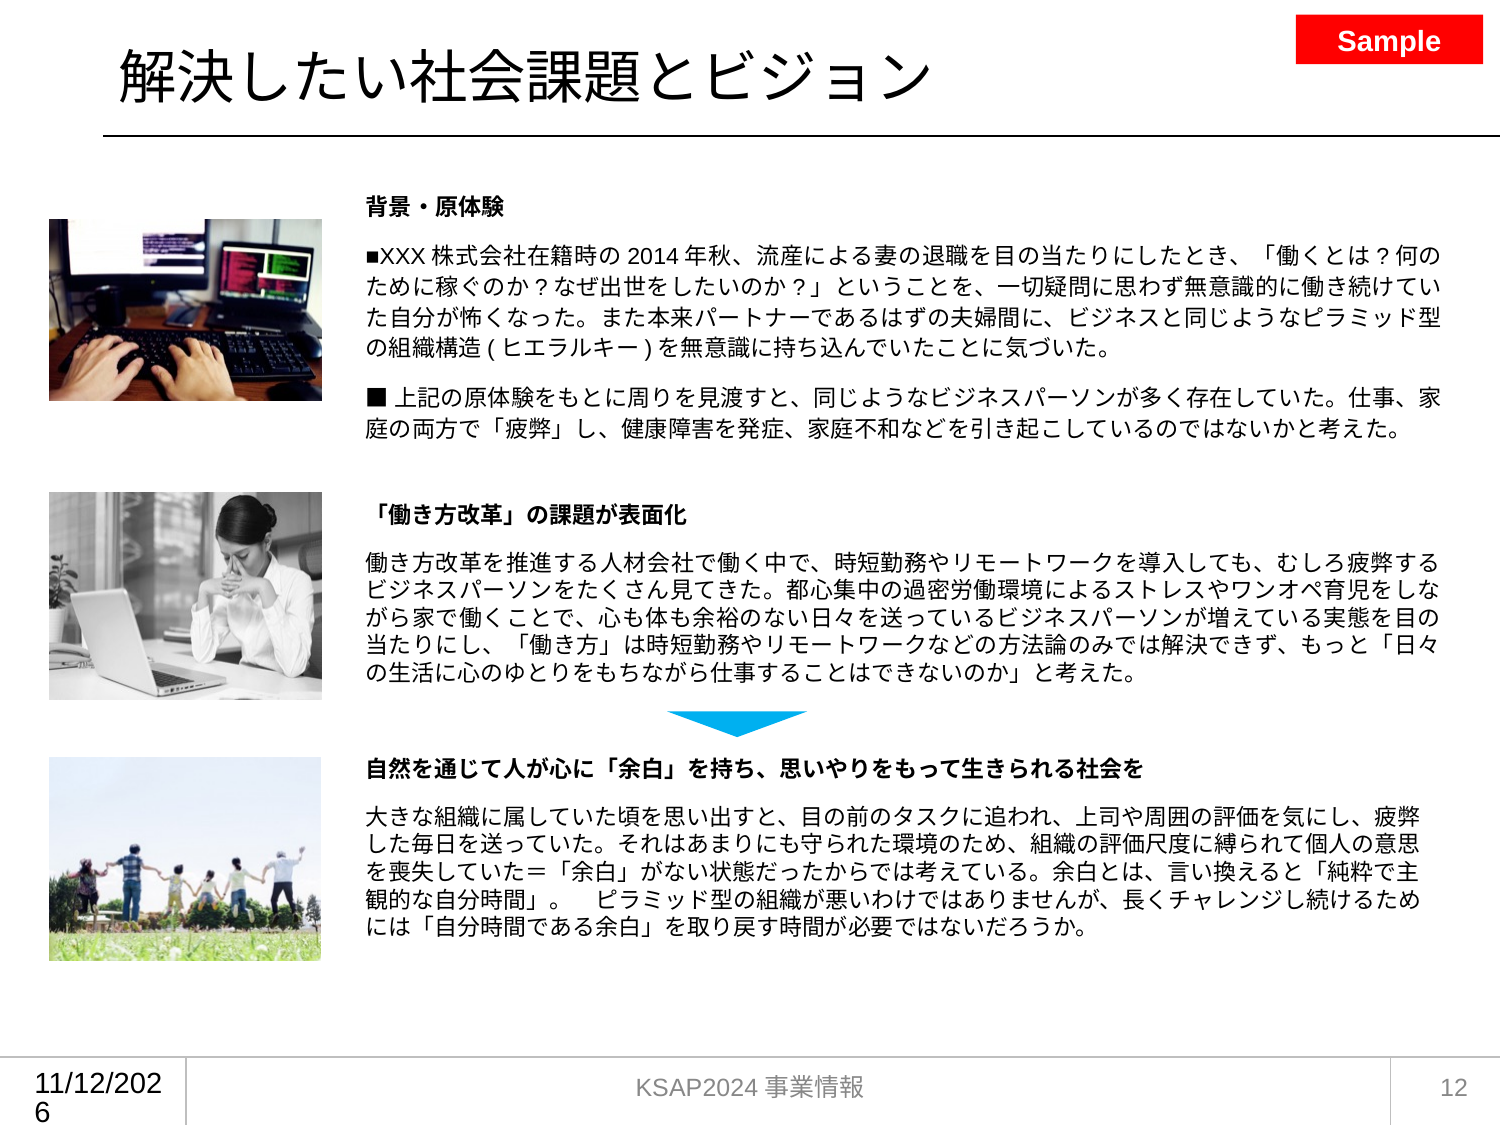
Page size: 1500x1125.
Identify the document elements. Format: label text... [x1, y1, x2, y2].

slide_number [19, 1056, 186, 1117]
text_box 「働き方改革」の課題が表面化 働き方改革を推進する人材会社で働く中で、時短勤務やリモートワークを導入しても、むしろ疲弊するビジネスパーソンをたくさん見てきた。都心集中の過密労働環境によるストレスやワンオペ育児をしながら家で働くことで、心も体も余裕のない日々を送っているビジネスパーソンが増えている実態を目の当たりにし、「働き方」は時短勤務やリモートワークなどの方法論のみでは解決できず、もっと「日々の生活に心のゆとりをもちながら仕事することはできないのか」と考えた。 [350, 492, 1457, 700]
picture [48, 757, 321, 962]
text_box Sample [1295, 14, 1484, 65]
slide_number 11 [1391, 1056, 1484, 1117]
picture [48, 492, 323, 701]
text_box 自然を通じて人が心に「余白」を持ち、思いやりをもって生きられる社会を 大きな組織に属していた頃を思い出すと、目の前のタスクに追われ、上司や周囲の評価を気にし、疲弊した毎日を送っていた。それはあまりにも守られた環境のため、組織の評価尺度に縛られて個人の意思を喪失していた＝「余白」がない状態だったからでは考えている。余白とは、言い換えると「純粋で主観的な自分時間」。 ピラミッド型の組織が悪いわけではありませんが、長くチャレンジし続けるためには「自分時間である余白」を取り戻す時間が必要ではないだろうか。 [350, 746, 1457, 1012]
list 背景・原体験 ■XXX株式会社在籍時の2014年秋、流産による妻の退職を目の当たりにしたとき、「働くとは?何のために稼ぐのか?なぜ出世をしたいのか?」ということを、一切疑問に思わず無意識的に働き続けていた自分が怖くなった。また本来パートナーであるはずの夫婦間に、ビジネスと同じようなピラミッド型の組織構造(ヒエラルキー)を無意識に持ち込んでいたことに気づいた。 ■上記の原体験をもとに周りを見渡すと、同じようなビジネスパーソンが多く存在していた。仕事、家庭の両方で「疲弊」し、健康障害を発症、家庭不和などを引き起こしているのではないかと考えた。 [350, 181, 1457, 464]
picture [48, 218, 323, 401]
footer KSAP2024事業情報 [496, 1056, 1004, 1117]
text_box [665, 709, 810, 740]
title 解決したい社会課題とビジョン [103, 14, 1397, 136]
